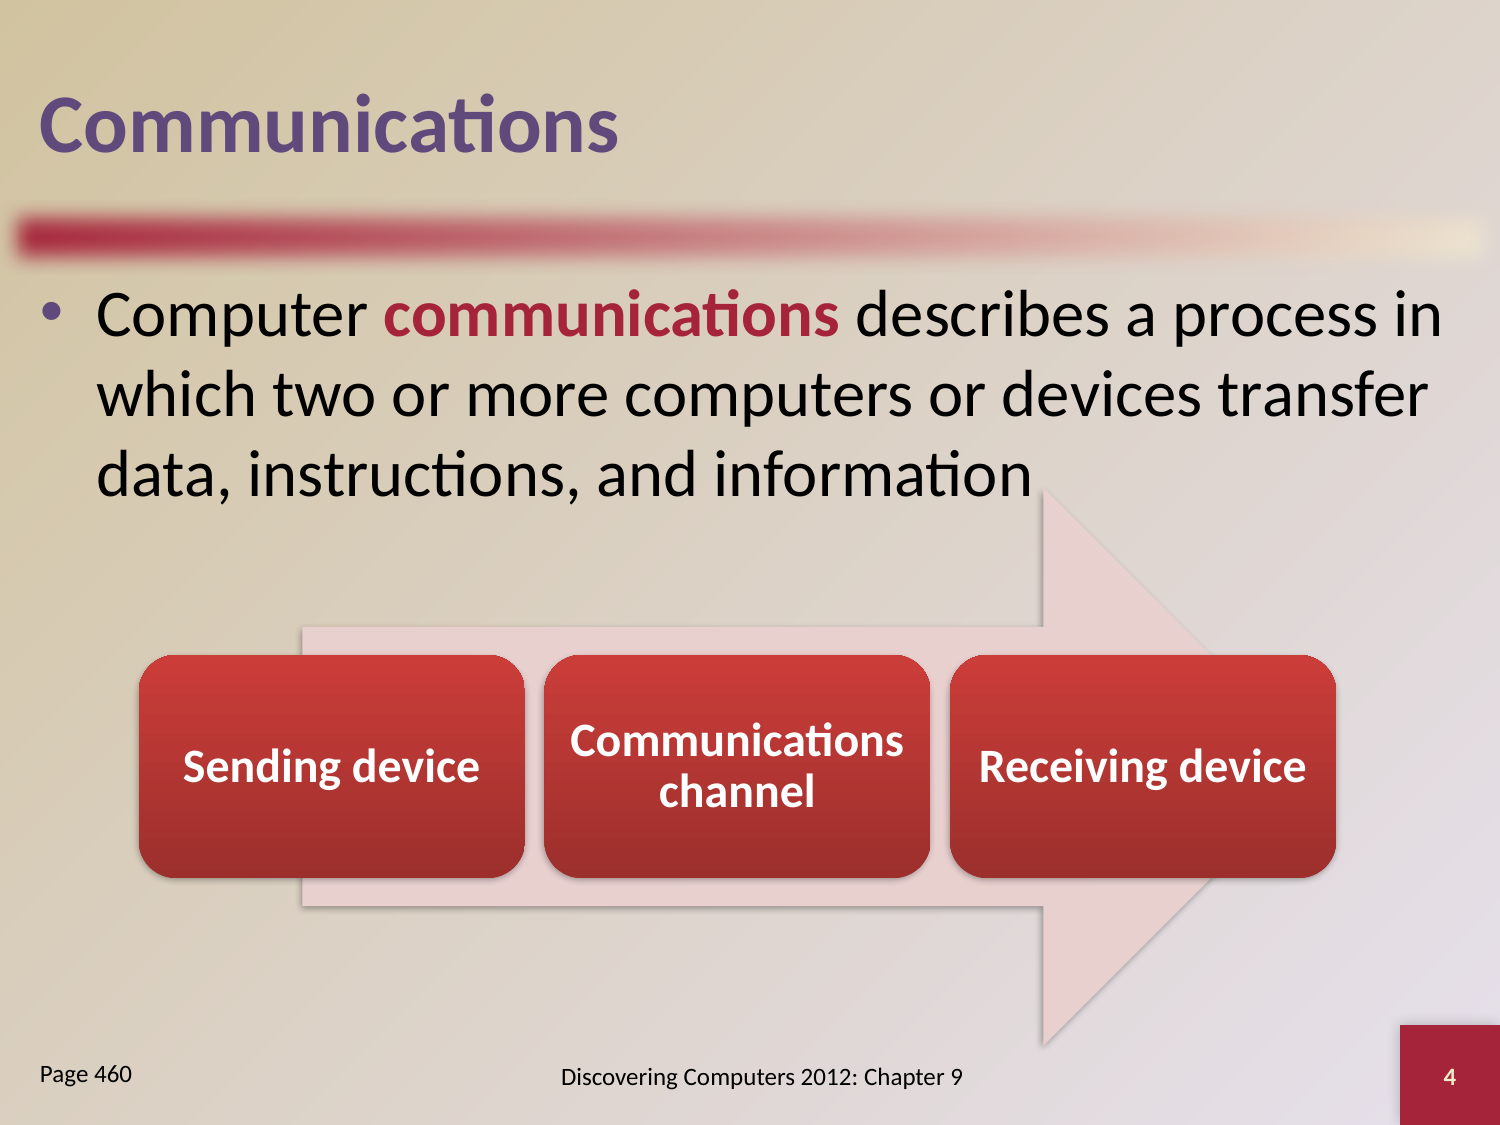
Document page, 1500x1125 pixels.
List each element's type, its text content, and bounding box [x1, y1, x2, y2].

slide_number 4 [1400, 1025, 1500, 1125]
list Computer communications describes a process in which two or more computers or devices transfer data, instructions, and information [24, 262, 1475, 1025]
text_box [137, 487, 1338, 1046]
list Page 460 [24, 1050, 300, 1125]
title Communications [24, 24, 1475, 213]
footer Discovering Computers 2012: Chapter 9 [450, 1055, 1075, 1113]
